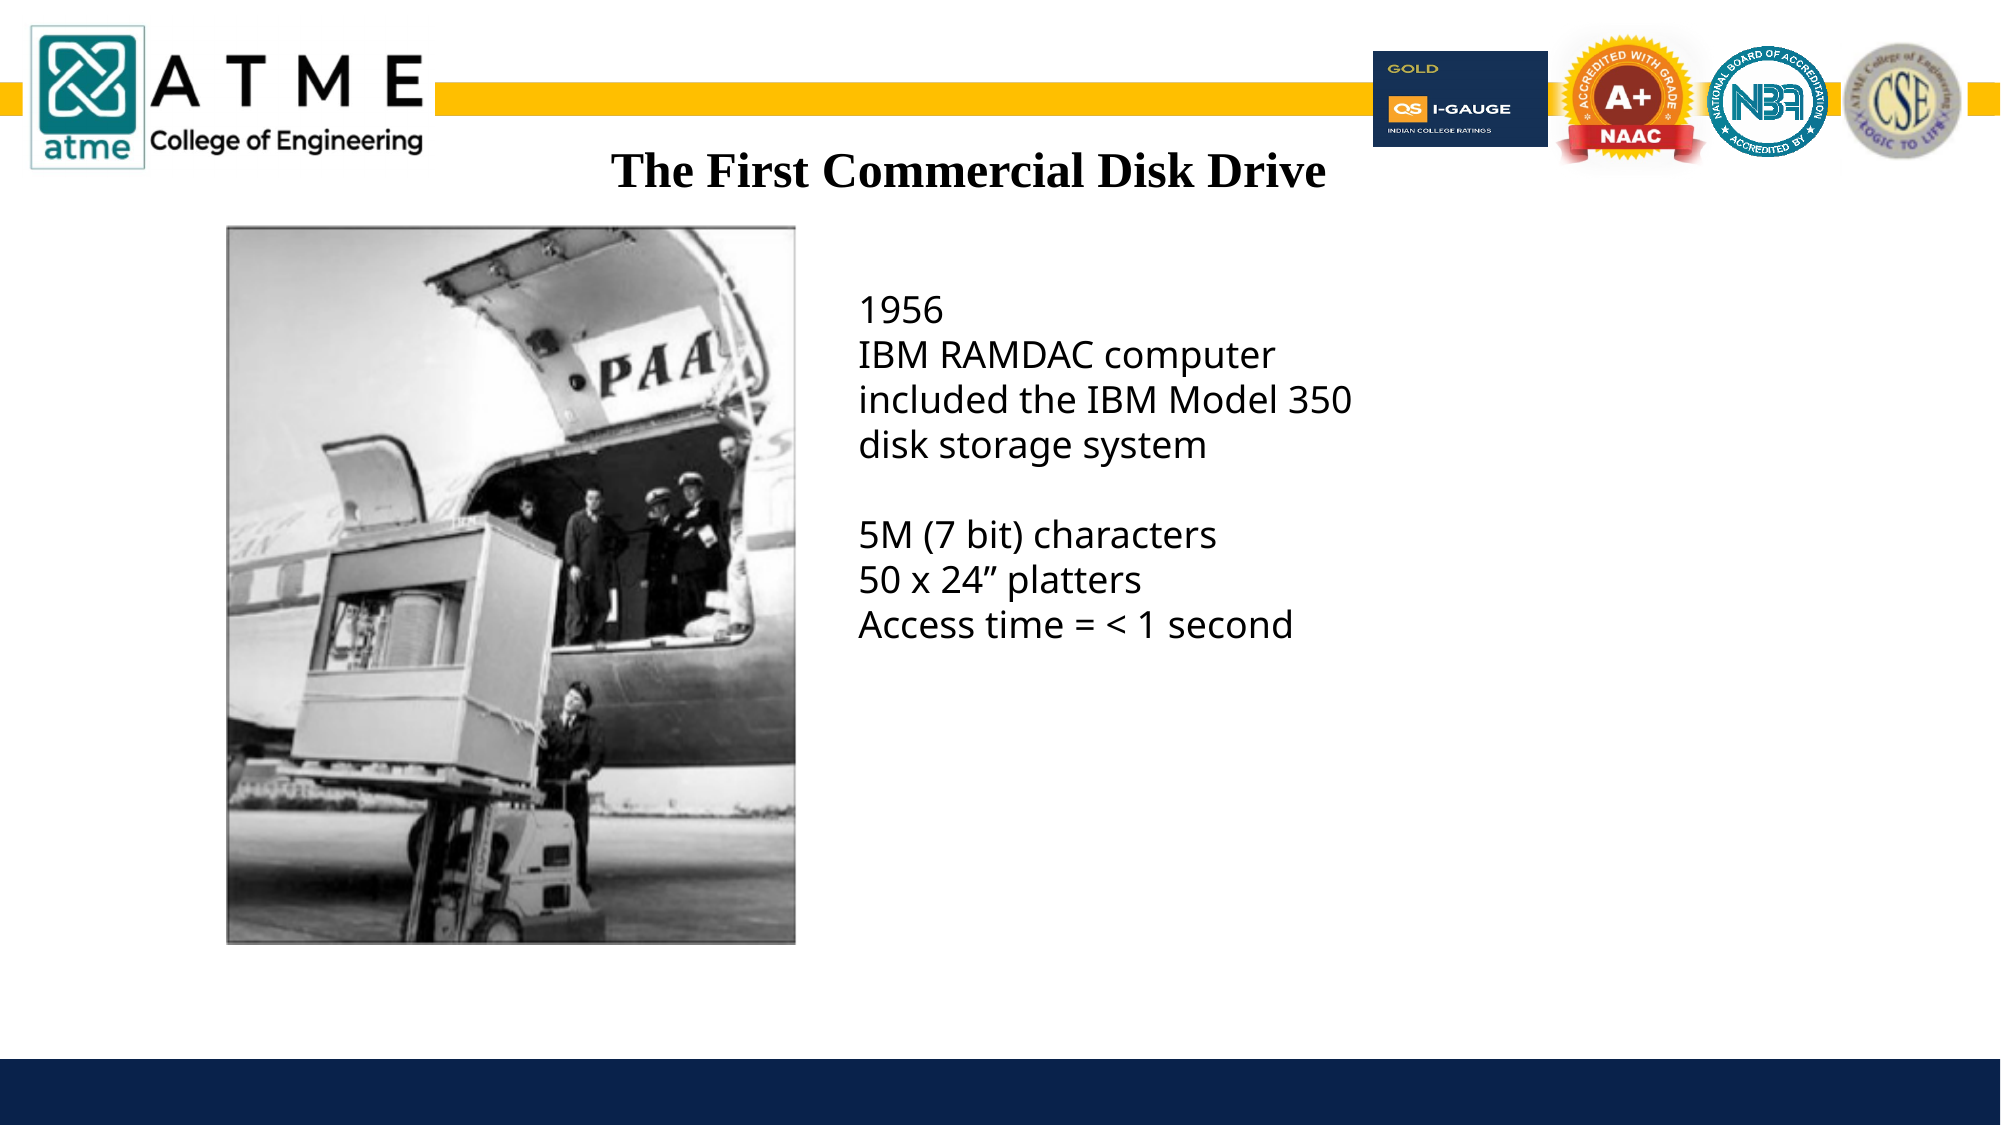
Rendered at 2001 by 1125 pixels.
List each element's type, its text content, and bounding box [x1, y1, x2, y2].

picture [1840, 26, 1968, 176]
picture [226, 224, 798, 945]
title The First Commercial Disk Drive [595, 130, 1946, 225]
picture [22, 15, 435, 178]
text_box 1956 IBM RAMDAC computer included the IBM Model 350 disk storage system 5M (7 bit) characters 50 x 24” platters Access time = < 1 second [843, 278, 1415, 699]
picture [1373, 20, 1828, 130]
picture [0, 1059, 2001, 1125]
